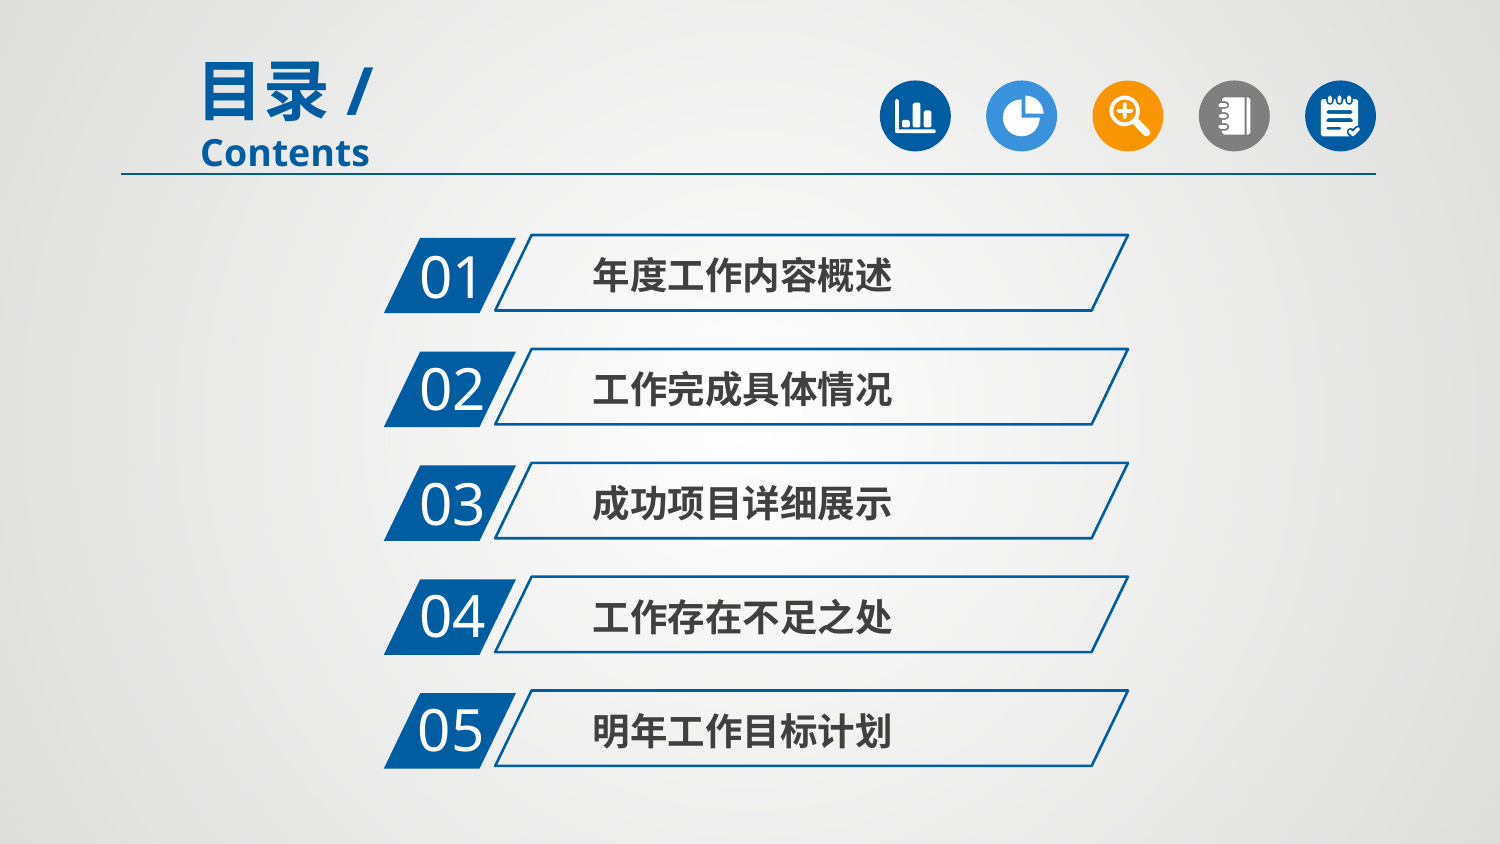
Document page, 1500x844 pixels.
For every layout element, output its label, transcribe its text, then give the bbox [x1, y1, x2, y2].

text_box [383, 232, 531, 314]
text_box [494, 690, 1129, 767]
text_box 目录/Contents [100, 70, 471, 152]
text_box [985, 80, 1058, 152]
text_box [879, 80, 952, 152]
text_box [1304, 80, 1377, 152]
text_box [494, 348, 1129, 425]
picture [0, 0, 1500, 844]
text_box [494, 462, 1129, 539]
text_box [383, 344, 531, 428]
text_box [494, 234, 1129, 311]
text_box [383, 685, 530, 769]
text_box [1198, 80, 1271, 152]
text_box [383, 571, 531, 656]
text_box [1092, 80, 1164, 152]
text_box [383, 459, 531, 542]
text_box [494, 576, 1129, 653]
